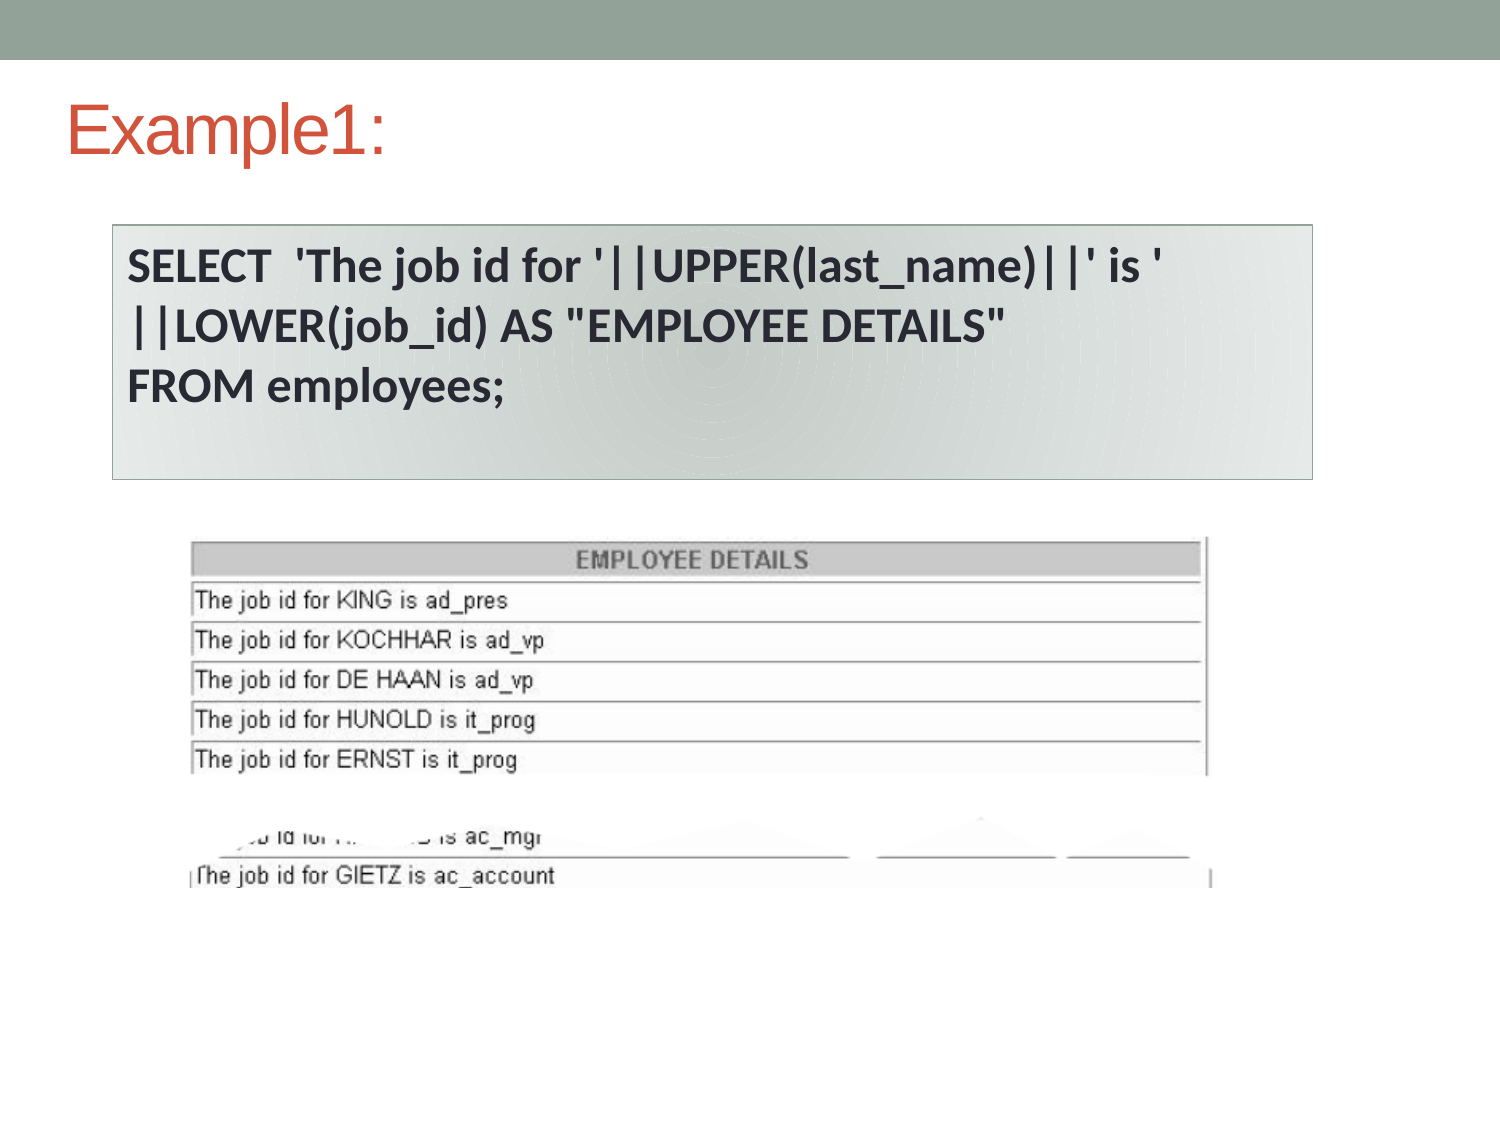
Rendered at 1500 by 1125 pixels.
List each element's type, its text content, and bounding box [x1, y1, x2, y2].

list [189, 524, 1217, 888]
text_box SELECT 'The job id for '||UPPER(last_name)||' is ' ||LOWER(job_id) AS "EMPLOYEE DETAILS" FROM employees; [112, 224, 1313, 480]
title :Example1 [50, 75, 1263, 263]
